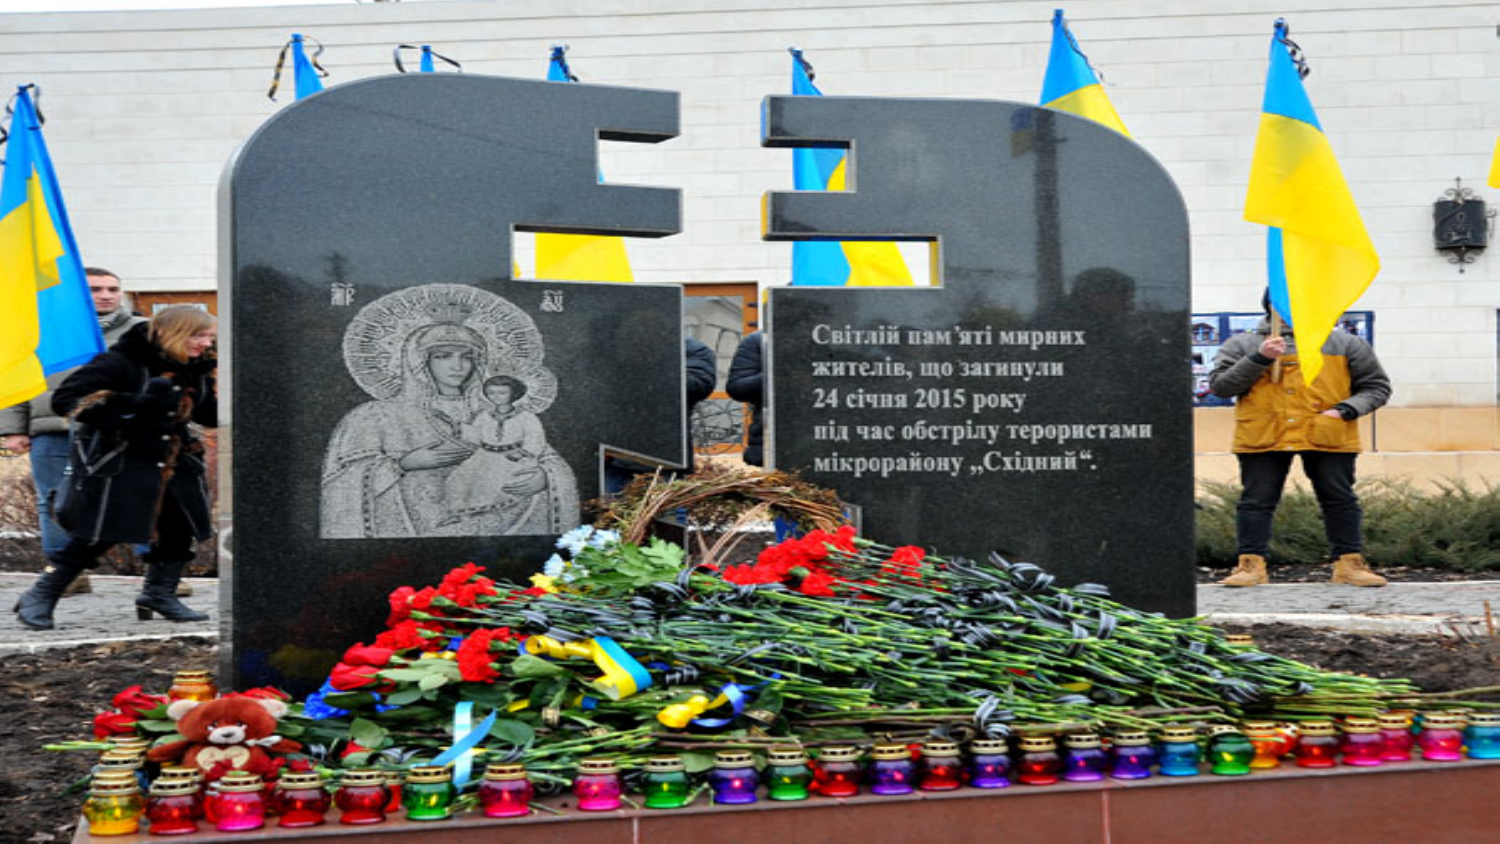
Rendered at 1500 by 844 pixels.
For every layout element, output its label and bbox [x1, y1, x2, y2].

list [0, 0, 1500, 844]
